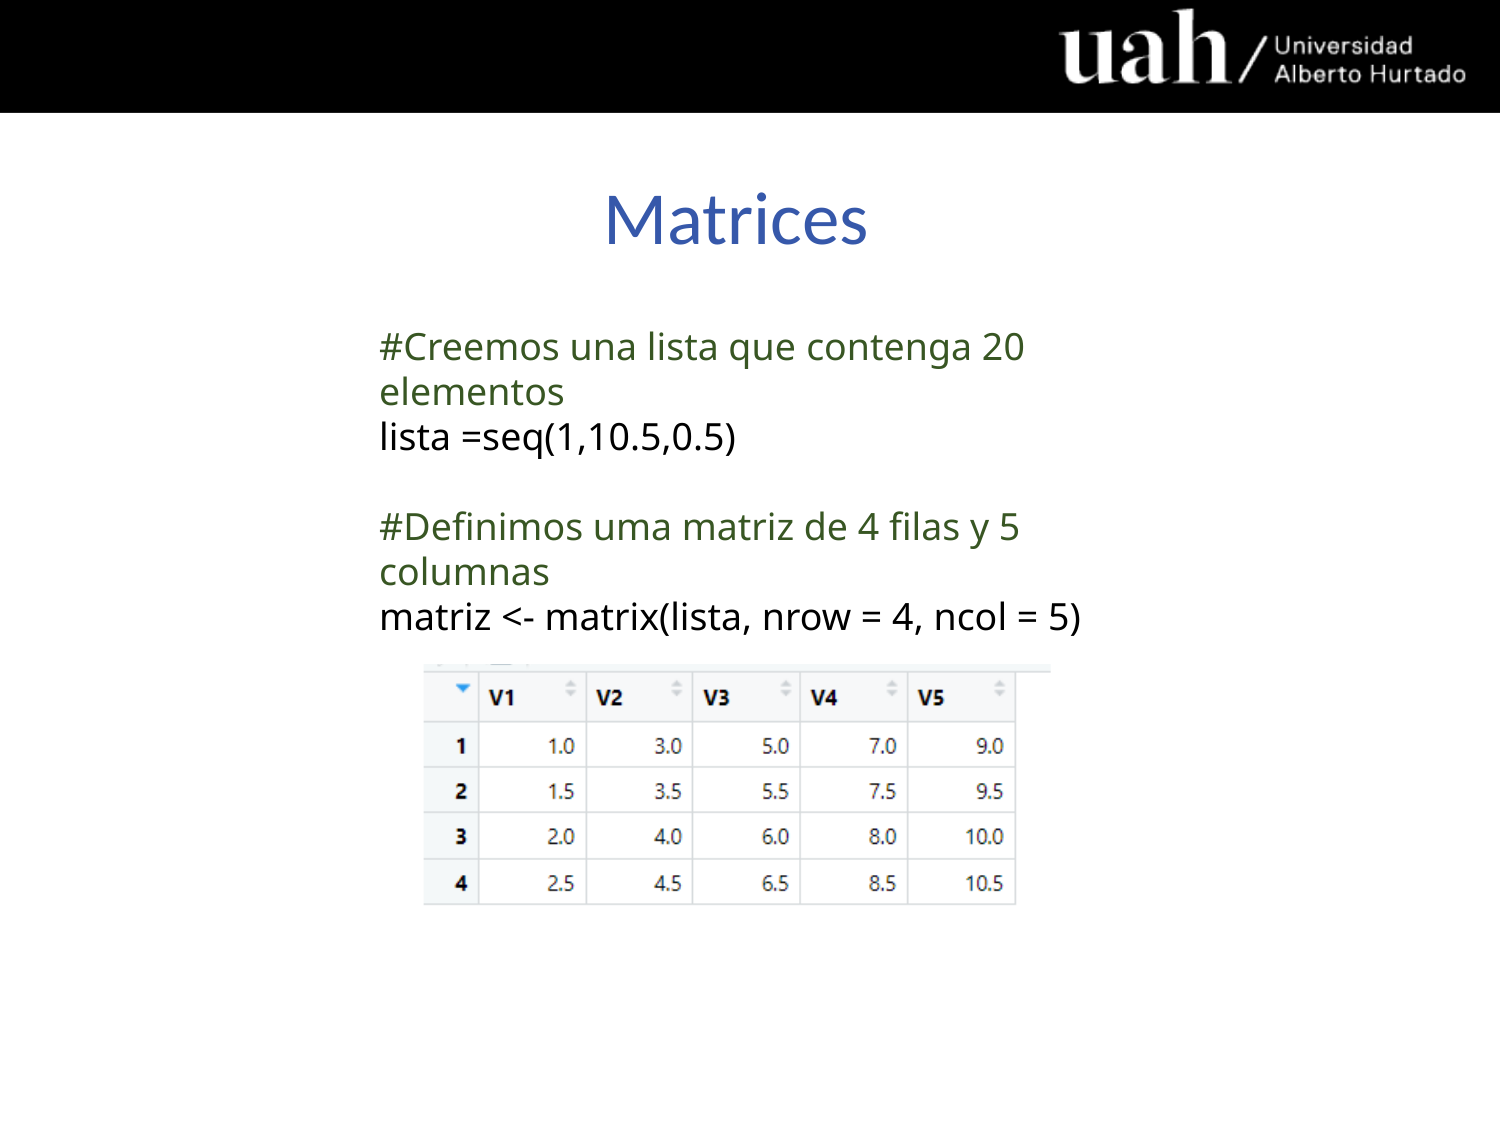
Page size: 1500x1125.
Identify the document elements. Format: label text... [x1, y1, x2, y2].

text_box #Creemos una lista que contenga 20 elementos lista =seq(1,10.5,0.5) #Definimos uma matriz de 4 filas y 5 columnas matriz <- matrix(lista, nrow = 4, ncol = 5) [364, 315, 1136, 646]
text_box Matrices [347, 162, 1125, 267]
text_box [0, 0, 1500, 114]
picture [423, 664, 1051, 928]
picture [1057, 0, 1468, 94]
